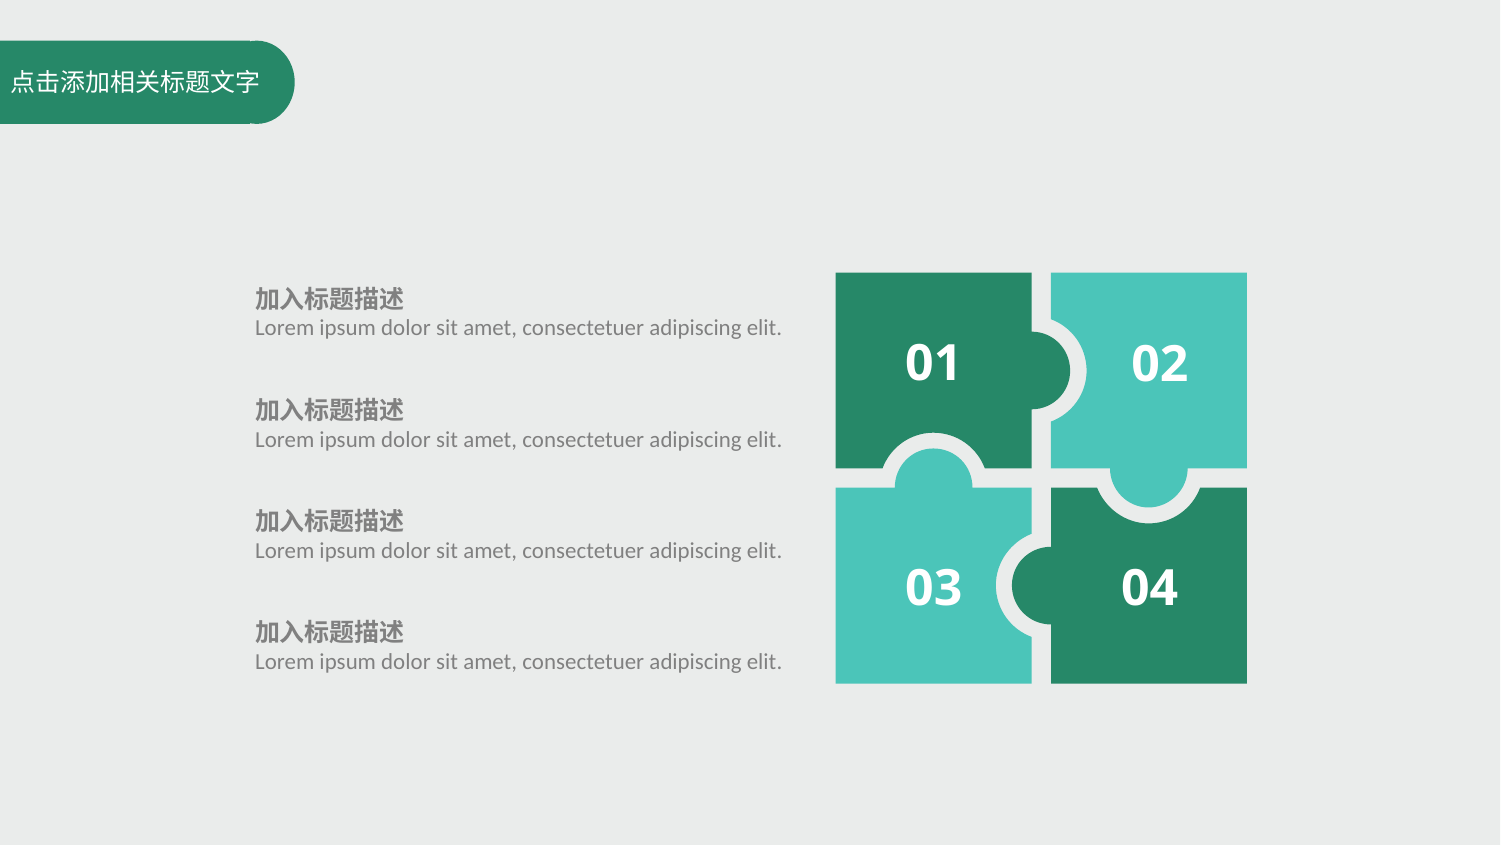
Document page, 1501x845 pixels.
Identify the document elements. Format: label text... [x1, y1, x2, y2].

picture [0, 0, 1501, 845]
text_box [835, 272, 1247, 684]
text_box 加入标题描述 Lorem ipsum dolor sit amet, consectetuer adipiscing elit. [243, 610, 835, 680]
text_box 加入标题描述 Lorem ipsum dolor sit amet, consectetuer adipiscing elit. [243, 499, 835, 569]
text_box 加入标题描述 Lorem ipsum dolor sit amet, consectetuer adipiscing elit. [243, 277, 807, 346]
text_box 加入标题描述 Lorem ipsum dolor sit amet, consectetuer adipiscing elit. [243, 388, 835, 458]
